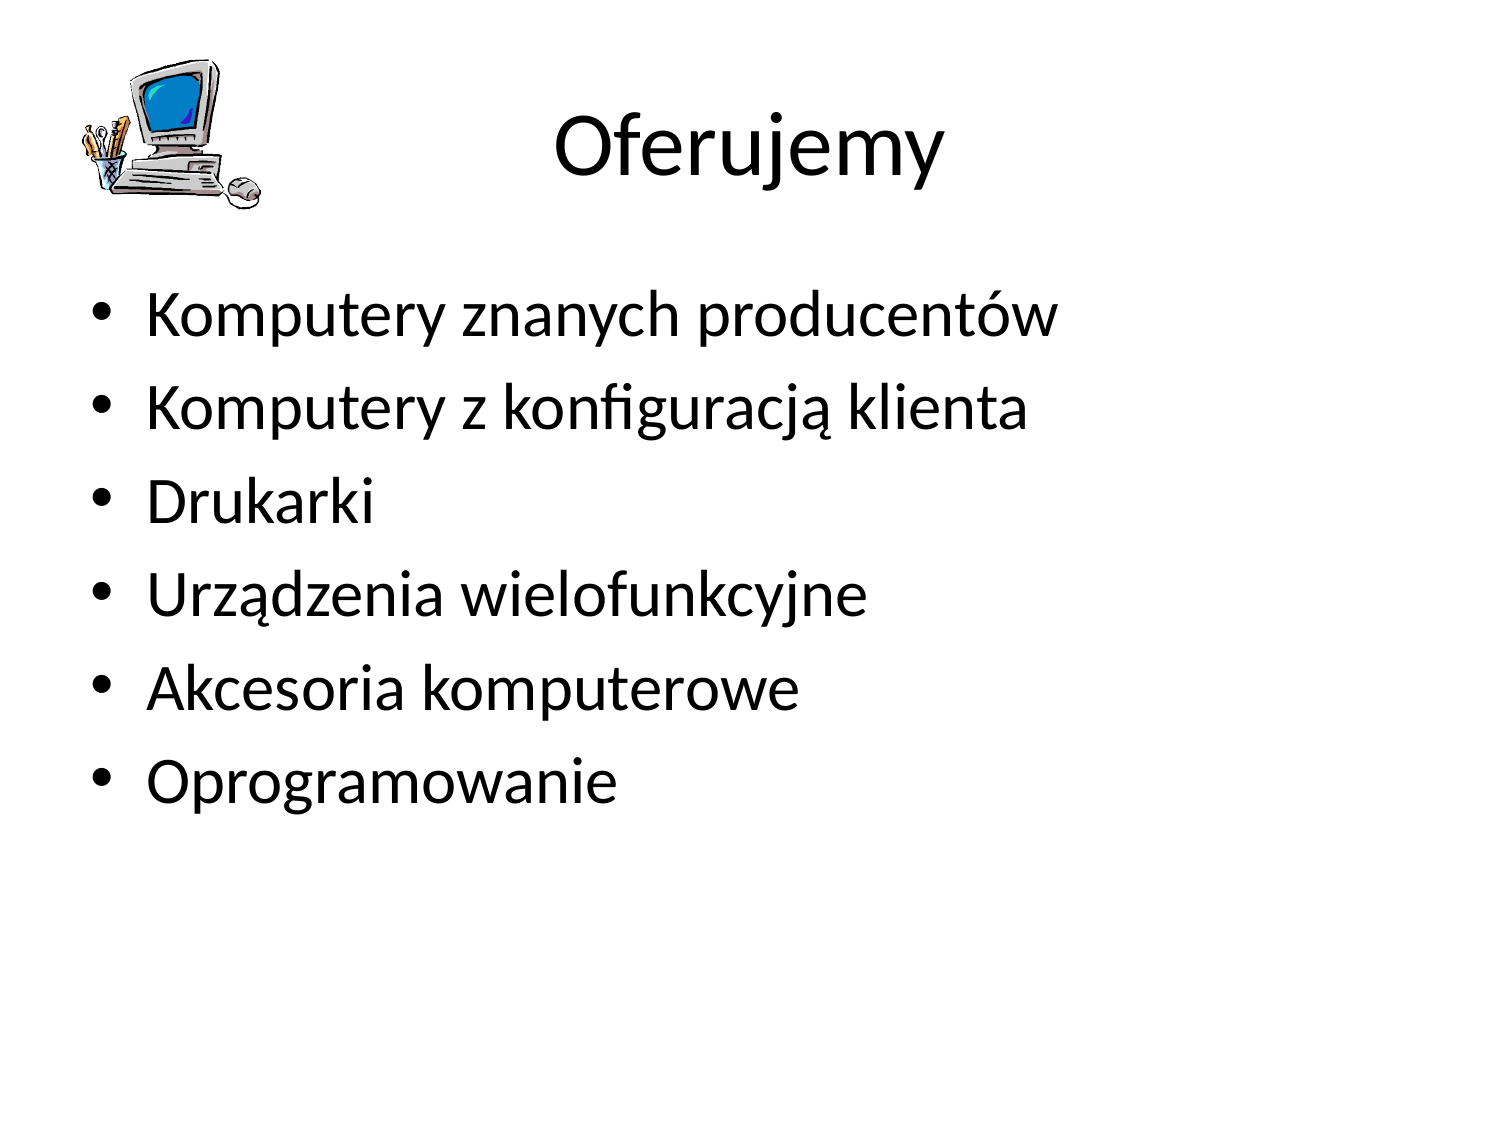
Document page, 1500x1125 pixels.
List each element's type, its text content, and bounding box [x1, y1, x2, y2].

list Komputery znanych producentów Komputery z konfiguracją klienta Drukarki Urządzenia wielofunkcyjne Akcesoria komputerowe Oprogramowanie [75, 262, 1425, 1005]
title Oferujemy [75, 45, 1425, 233]
